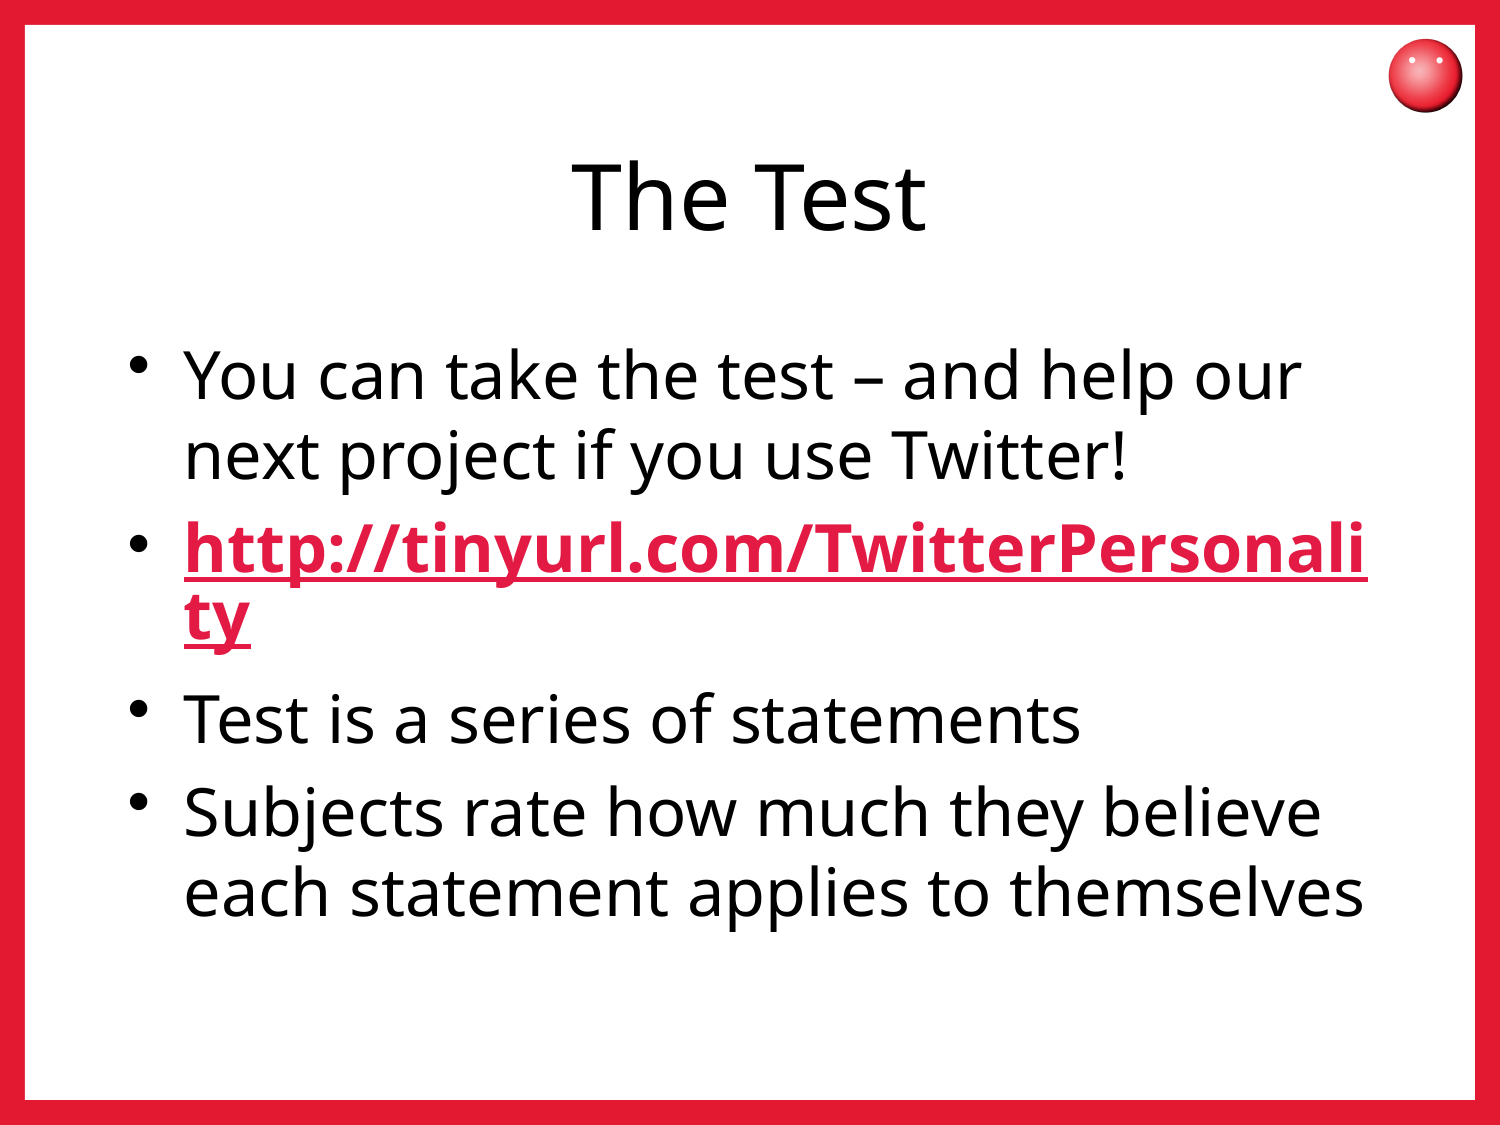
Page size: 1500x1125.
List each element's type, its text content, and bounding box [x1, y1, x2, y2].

picture [1387, 37, 1464, 114]
title The Test [112, 99, 1388, 288]
list You can take the test – and help our next project if you use Twitter! http://tinyurl.com/TwitterPersonality Test is a series of statements Subjects rate how much they believe each statement applies to themselves [112, 324, 1388, 1001]
